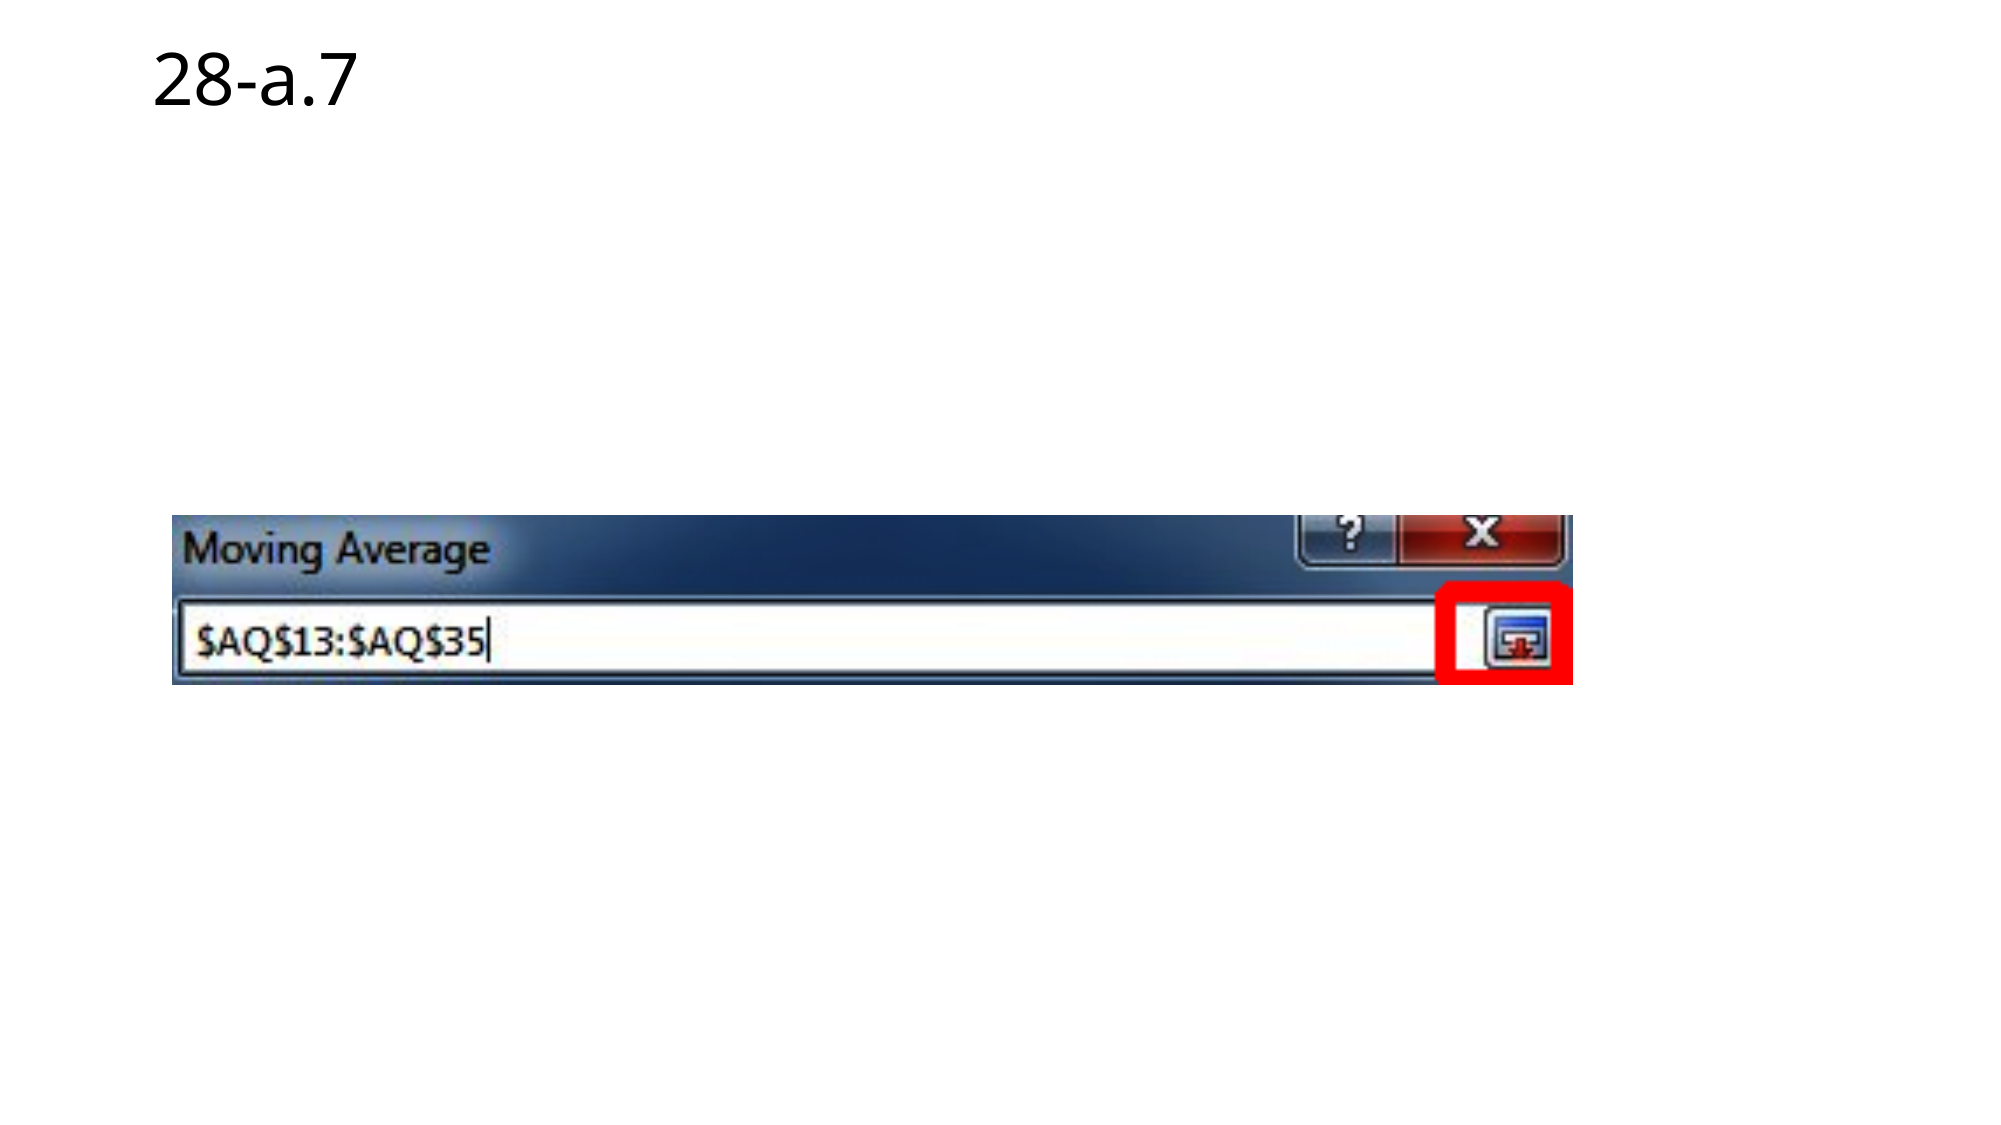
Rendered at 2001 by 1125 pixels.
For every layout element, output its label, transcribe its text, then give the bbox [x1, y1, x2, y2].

title 28-a.7 [137, 35, 1863, 130]
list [172, 515, 1573, 685]
